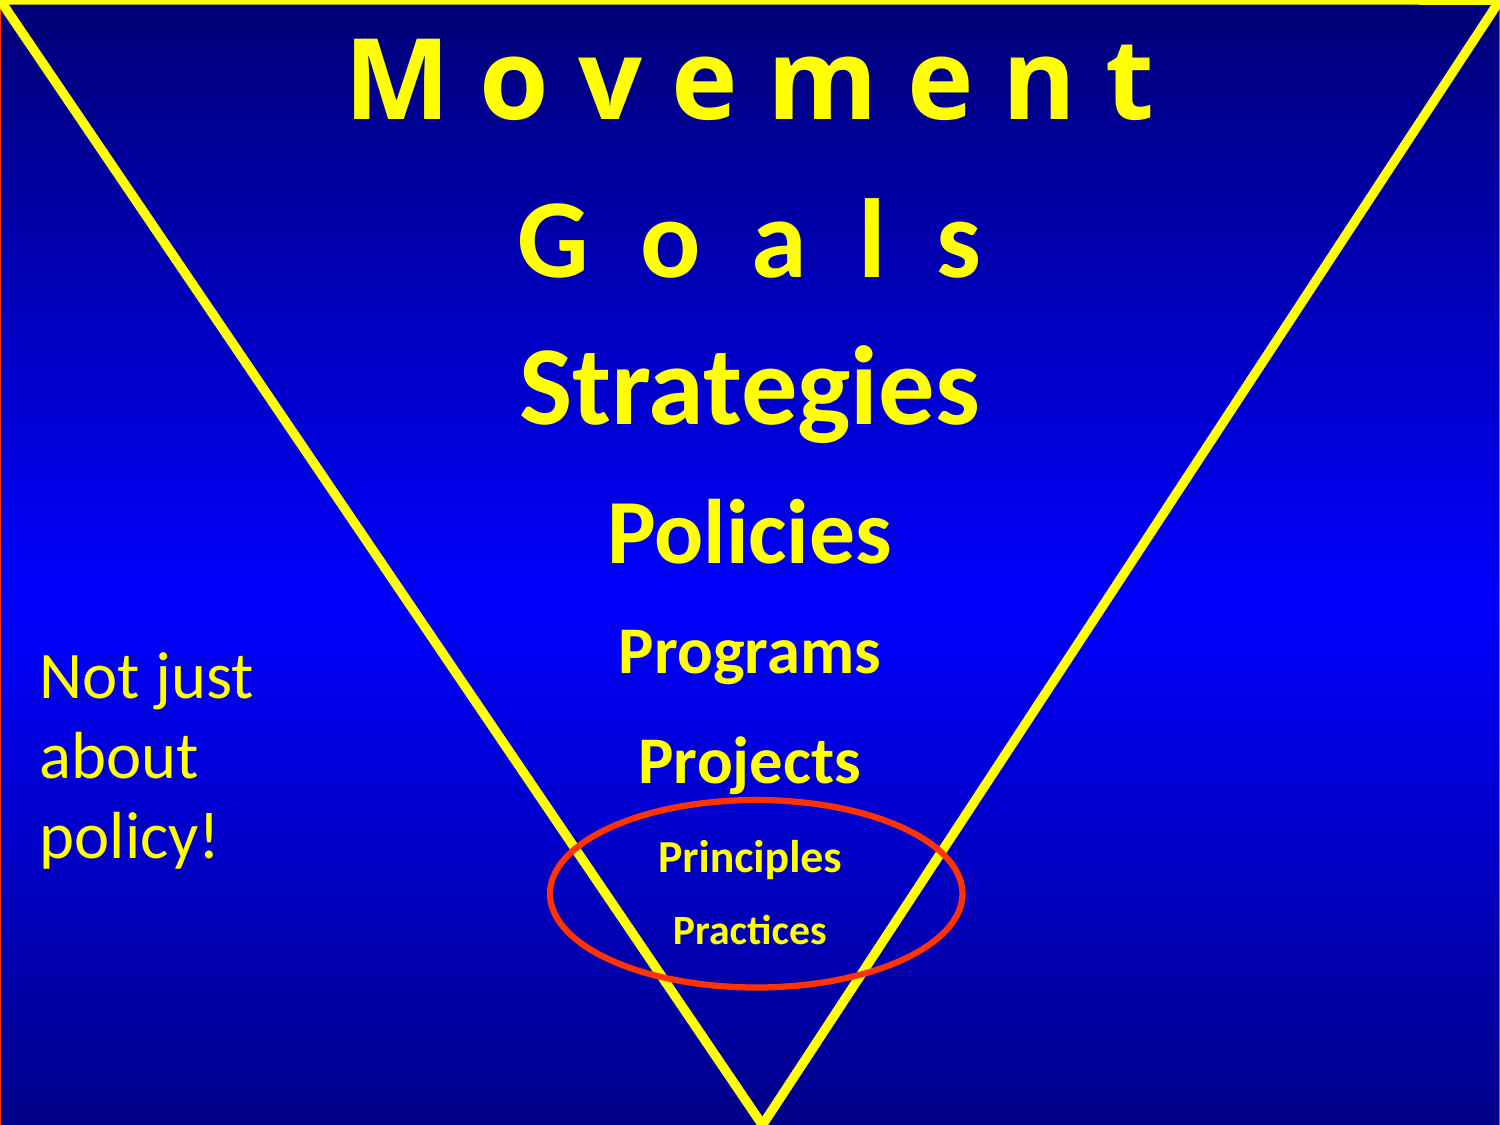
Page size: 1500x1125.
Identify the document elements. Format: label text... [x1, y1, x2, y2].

text_box [547, 797, 965, 990]
text_box Not just about policy! [24, 624, 350, 880]
text_box M o v e m e n t G o a l s Strategies Policies Programs Projects Principles Practices [0, 1, 1500, 1125]
